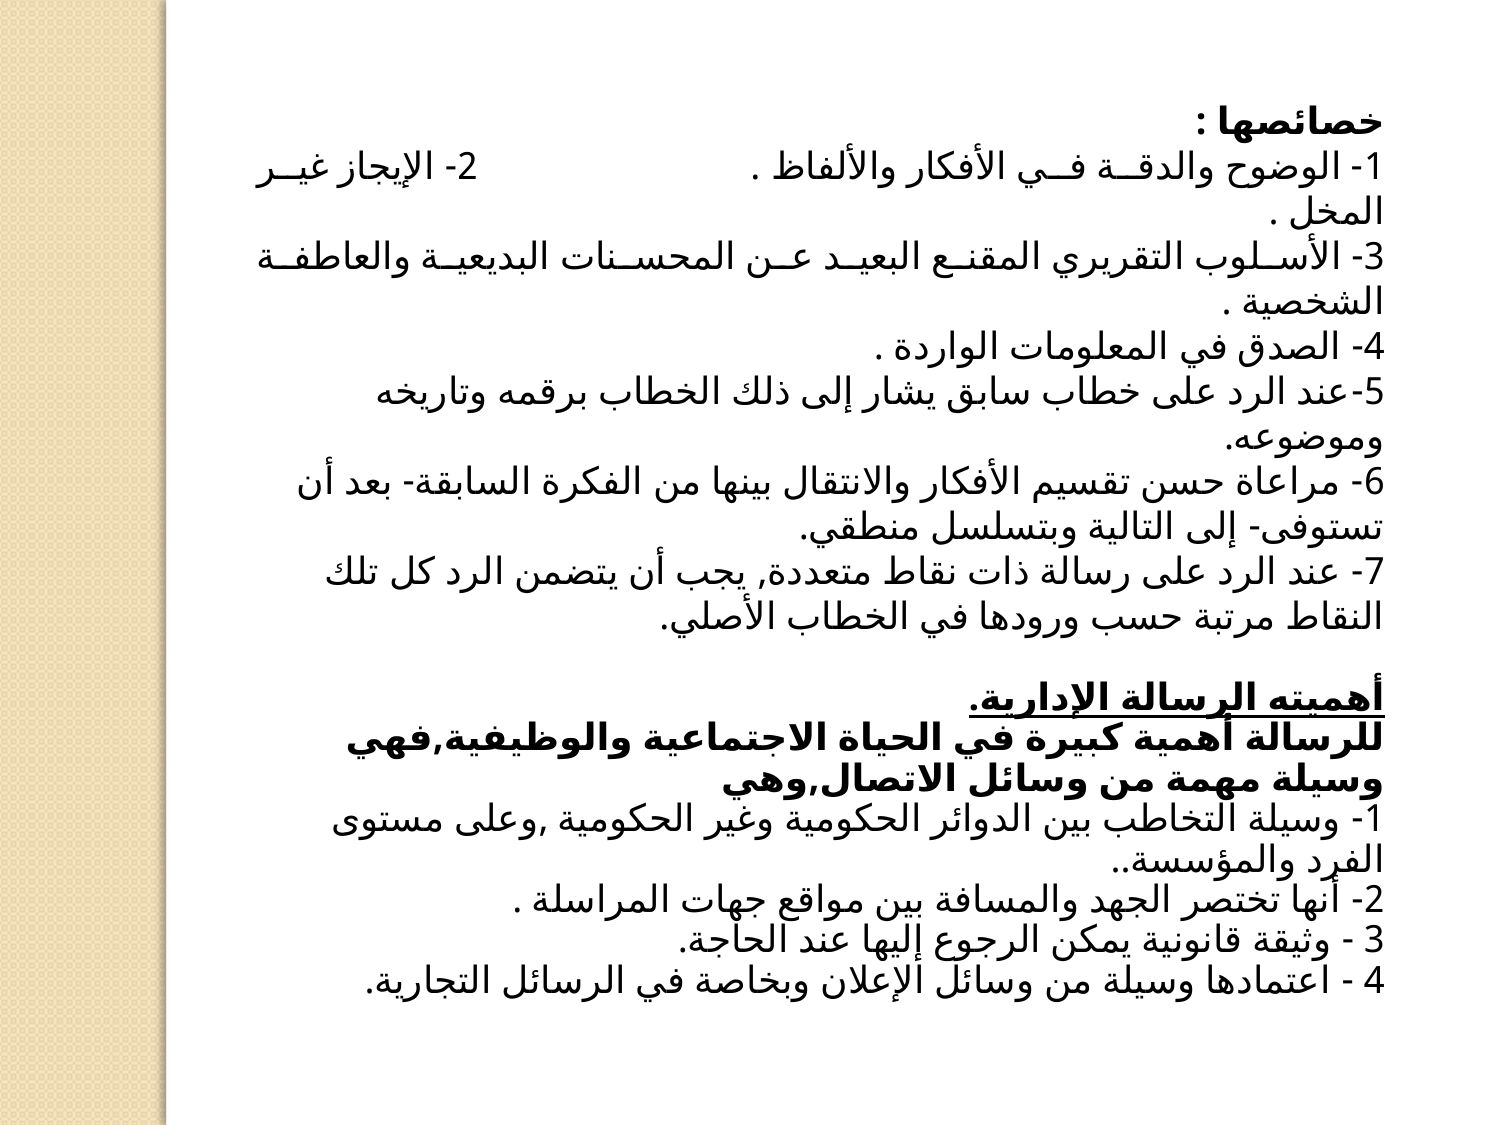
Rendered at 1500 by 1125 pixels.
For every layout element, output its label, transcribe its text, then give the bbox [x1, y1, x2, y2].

text_box خصائصها : 1- الوضوح والدقة في الأفكار والألفاظ . 2- الإيجاز غير المخل . 3- الأسلوب التقريري المقنع البعيد عن المحسنات البديعية والعاطفة الشخصية . 4- الصدق في المعلومات الواردة . 5-عند الرد على خطاب سابق يشار إلى ذلك الخطاب برقمه وتاريخه وموضوعه. 6- مراعاة حسن تقسيم الأفكار والانتقال بينها من الفكرة السابقة- بعد أن تستوفى- إلى التالية وبتسلسل منطقي. 7- عند الرد على رسالة ذات نقاط متعددة, يجب أن يتضمن الرد كل تلك النقاط مرتبة حسب ورودها في الخطاب الأصلي. أهميته الرسالة الإدارية. للرسالة أهمية كبيرة في الحياة الاجتماعية والوظيفية,فهي وسيلة مهمة من وسائل الاتصال,وهي 1- وسيلة التخاطب بين الدوائر الحكومية وغير الحكومية ,وعلى مستوى الفرد والمؤسسة.. 2- أنها تختصر الجهد والمسافة بين مواقع جهات المراسلة . 3 - وثيقة قانونية يمكن الرجوع إليها عند الحاجة. 4 - اعتمادها وسيلة من وسائل الإعلان وبخاصة في الرسائل التجارية. [242, 90, 1400, 1090]
